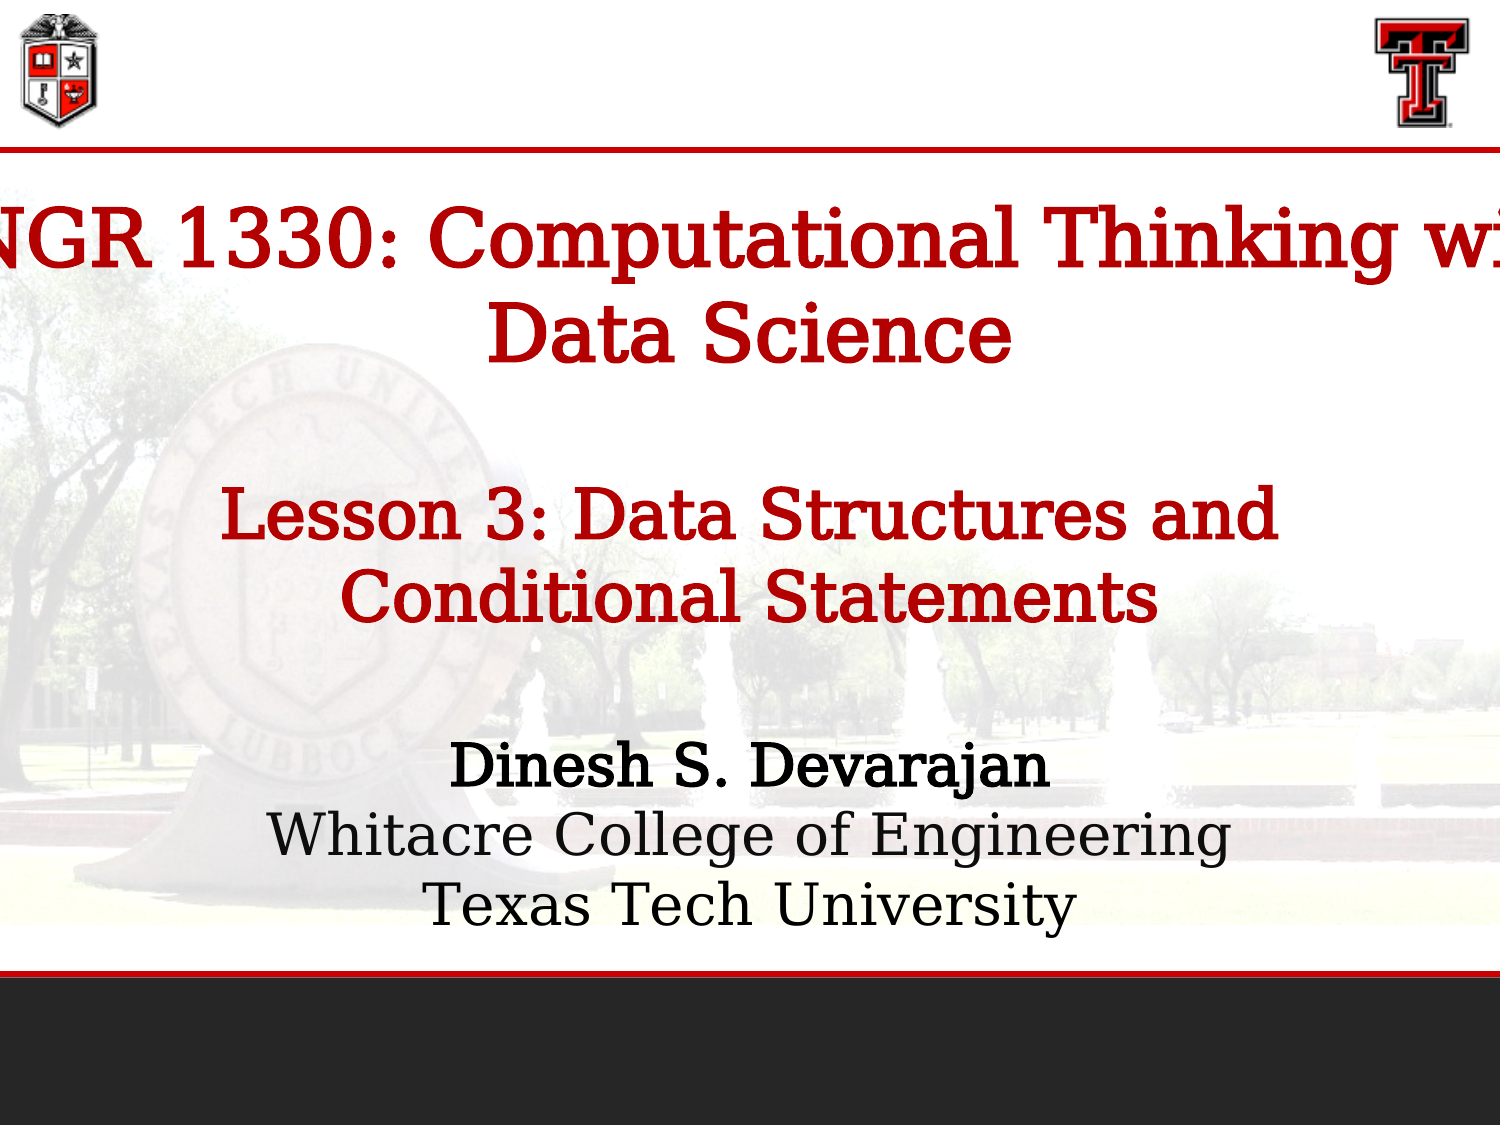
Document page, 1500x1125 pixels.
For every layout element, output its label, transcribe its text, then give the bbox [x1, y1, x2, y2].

text_box ENGR 1330: Computational Thinking with Data Science [0, 179, 1500, 385]
picture [11, 14, 114, 136]
text_box Lesson 3: Data Structures and Conditional Statements [88, 462, 1412, 642]
text_box Dinesh S. Devarajan Whitacre College of Engineering Texas Tech University [251, 720, 1248, 945]
picture [1373, 14, 1472, 128]
